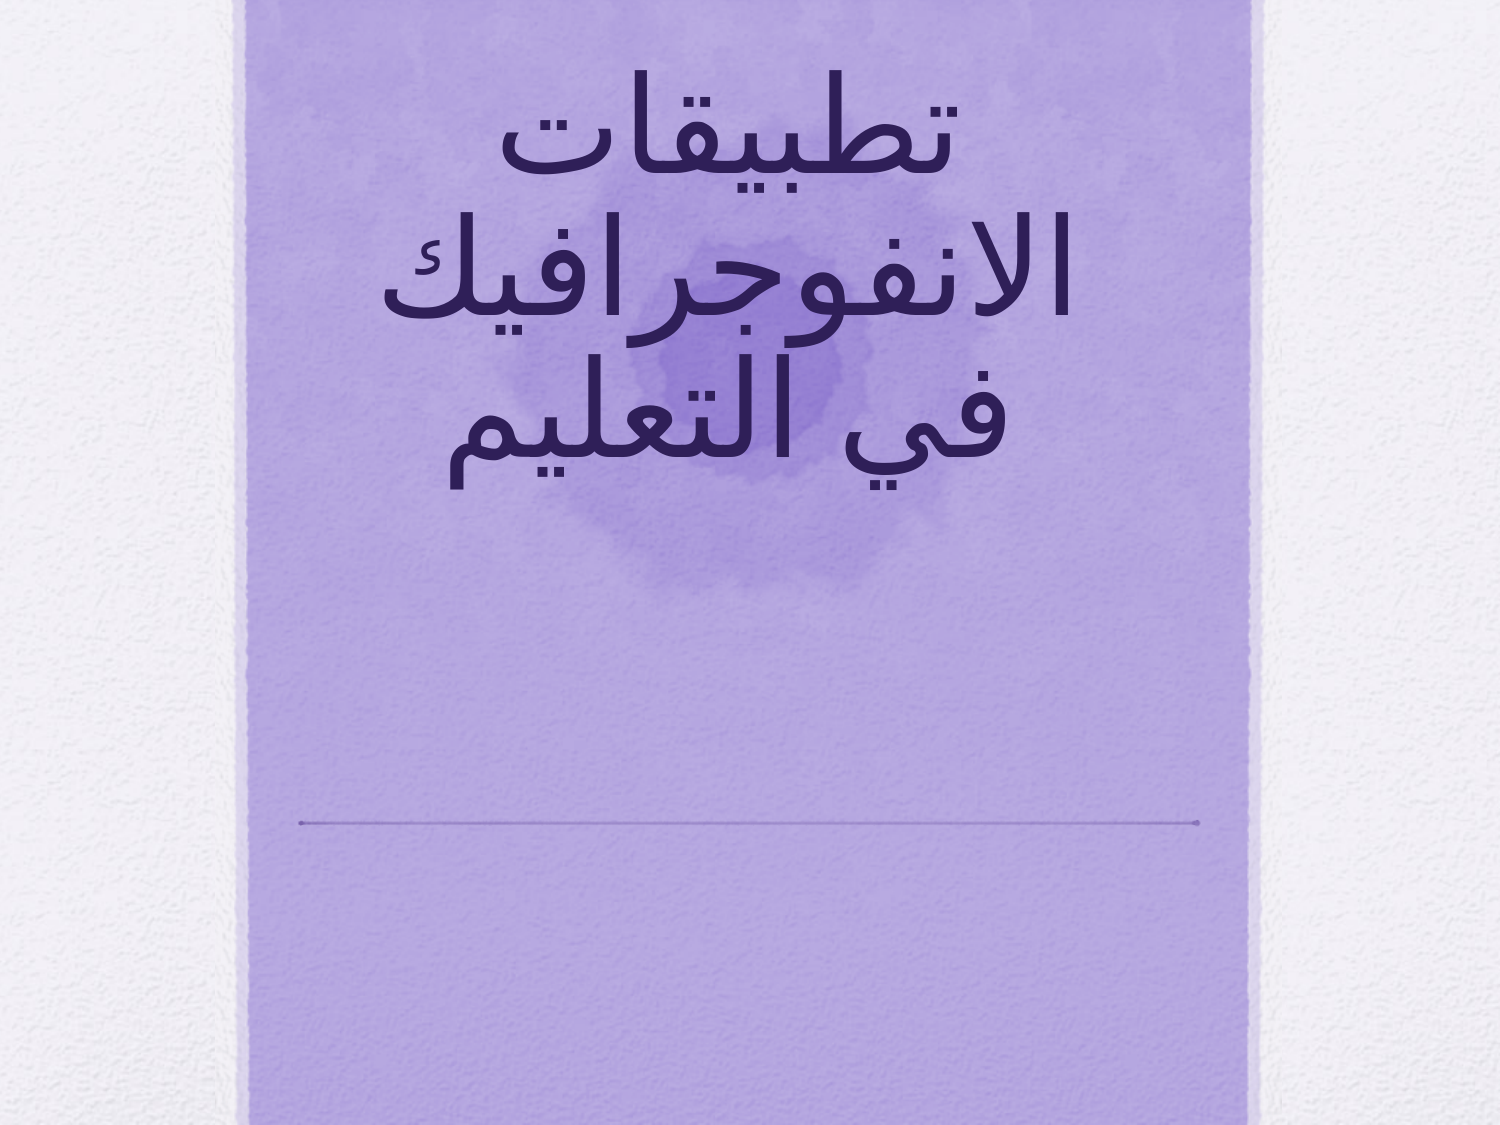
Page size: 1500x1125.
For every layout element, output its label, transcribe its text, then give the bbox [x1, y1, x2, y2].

picture [0, 0, 1500, 1125]
title تطبيقات الانفوجرافيك في التعليم [281, 250, 1176, 492]
